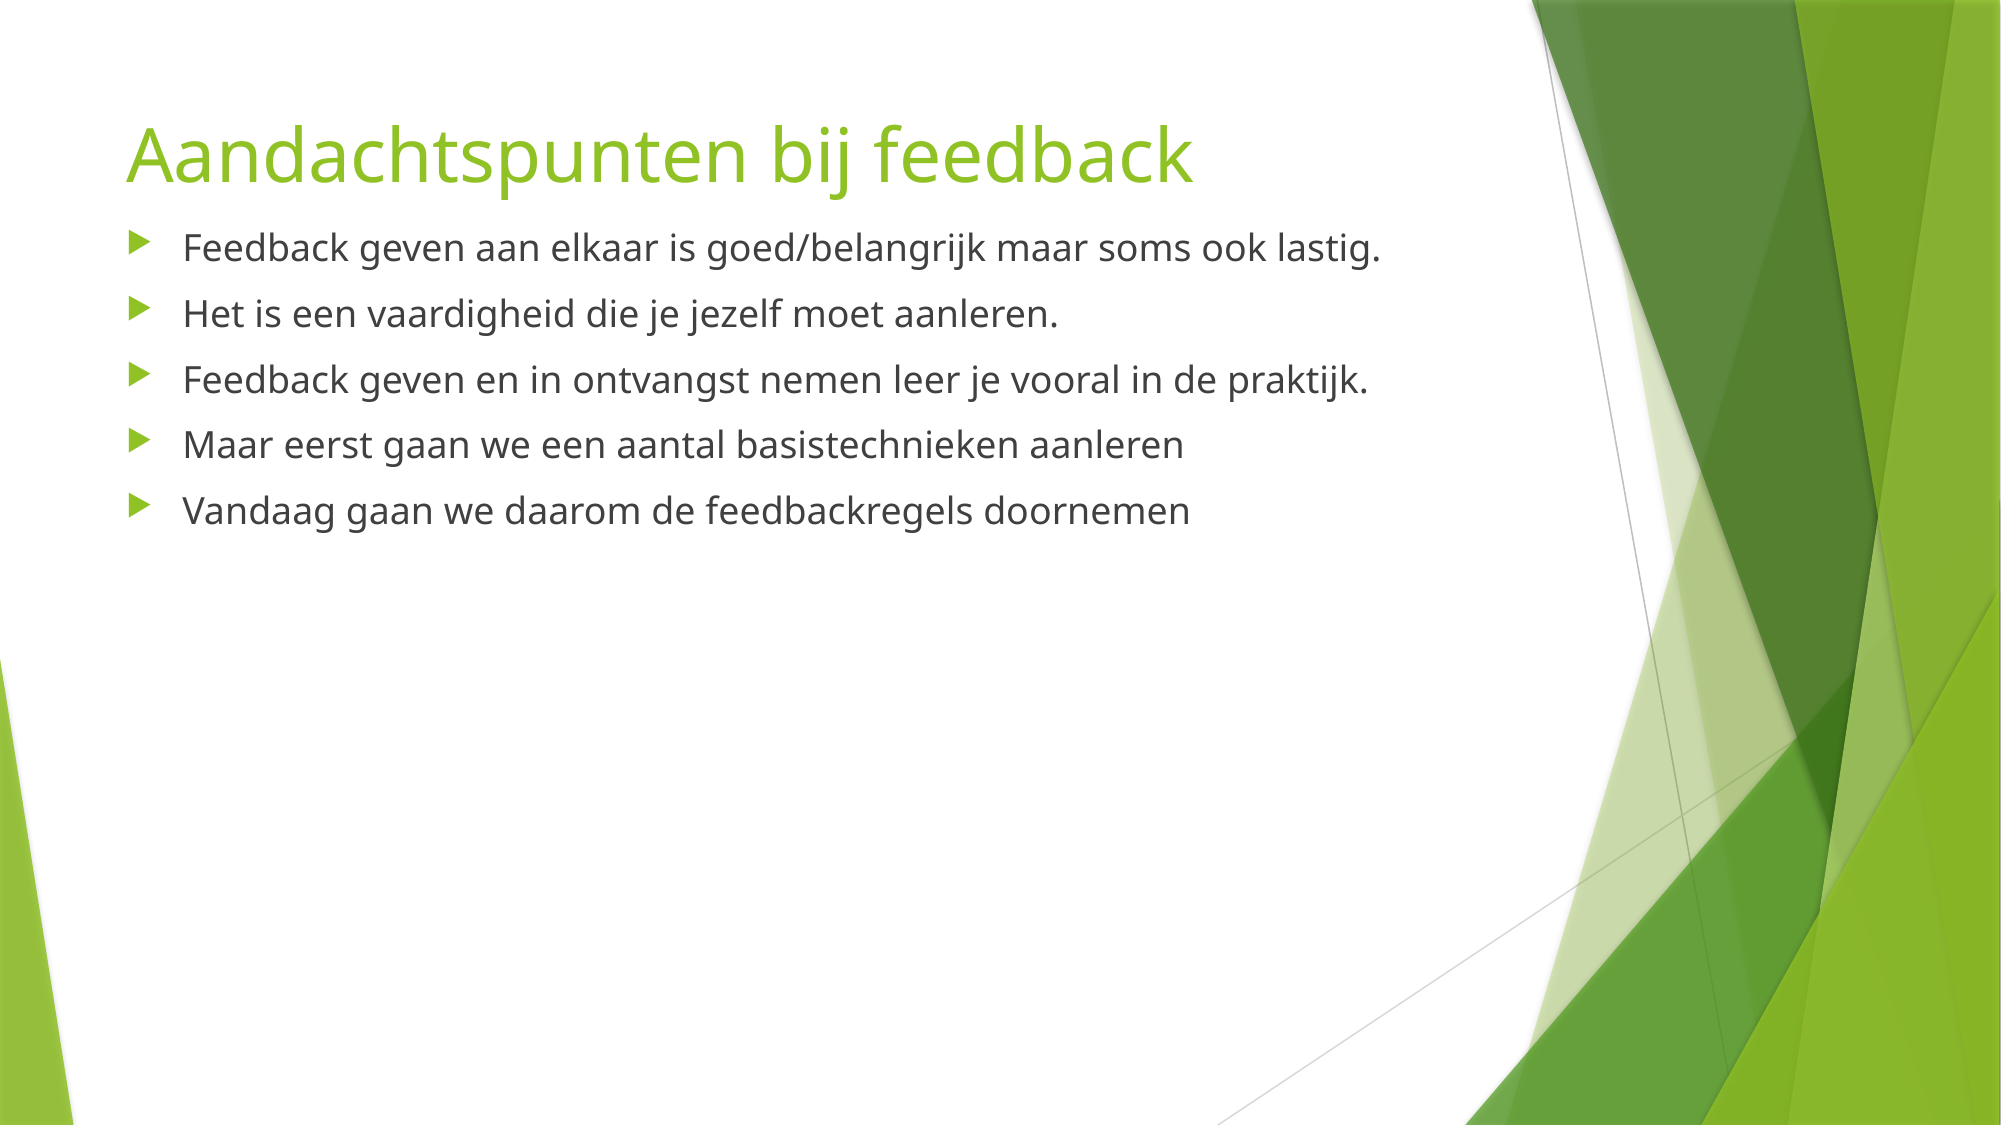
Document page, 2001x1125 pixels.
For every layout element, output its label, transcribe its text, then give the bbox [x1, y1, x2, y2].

title Aandachtspunten bij feedback [111, 99, 1522, 216]
list Feedback geven aan elkaar is goed/belangrijk maar soms ook lastig. Het is een vaardigheid die je jezelf moet aanleren. Feedback geven en in ontvangst nemen leer je vooral in de praktijk. Maar eerst gaan we een aantal basistechnieken aanleren Vandaag gaan we daarom de feedbackregels doornemen [111, 216, 1522, 992]
